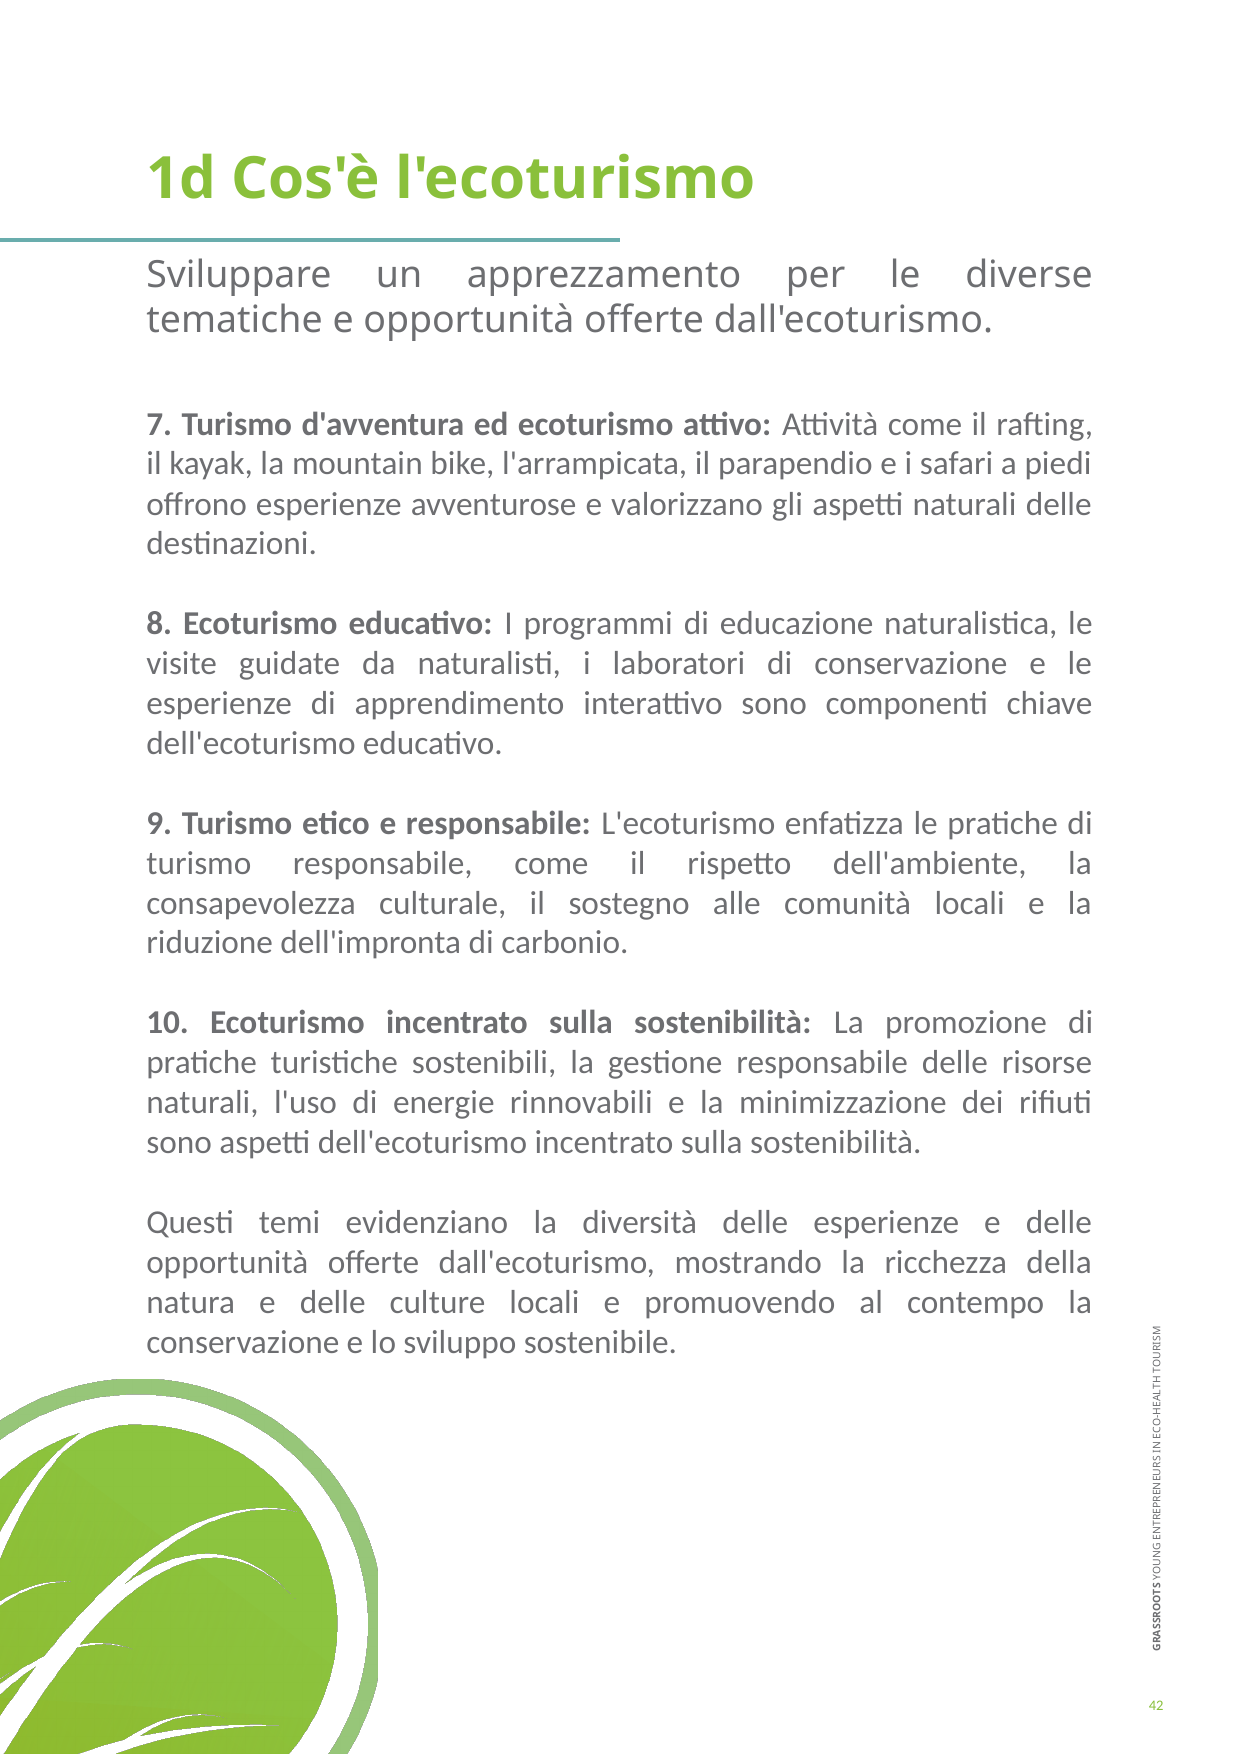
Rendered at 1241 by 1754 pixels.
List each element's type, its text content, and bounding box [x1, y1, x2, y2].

list Sviluppare un apprezzamento per le diverse tematiche e opportunità offerte dall'ecoturismo. [131, 242, 1109, 371]
picture [0, 1379, 378, 1754]
list 7. Turismo d'avventura ed ecoturismo attivo: Attività come il rafting, il kayak, la mountain bike, l'arrampicata, il parapendio e i safari a piedi offrono esperienze avventurose e valorizzano gli aspetti naturali delle destinazioni. 8. Ecoturismo educativo: I programmi di educazione naturalistica, le visite guidate da naturalisti, i laboratori di conservazione e le esperienze di apprendimento interattivo sono componenti chiave dell'ecoturismo educativo. 9. Turismo etico e responsabile: L'ecoturismo enfatizza le pratiche di turismo responsabile, come il rispetto dell'ambiente, la consapevolezza culturale, il sostegno alle comunità locali e la riduzione dell'impronta di carbonio. 10. Ecoturismo incentrato sulla sostenibilità: La promozione di pratiche turistiche sostenibili, la gestione responsabile delle risorse naturali, l'uso di energie rinnovabili e la minimizzazione dei rifiuti sono aspetti dell'ecoturismo incentrato sulla sostenibilità. Questi temi evidenziano la diversità delle esperienze e delle opportunità offerte dall'ecoturismo, mostrando la ricchezza della natura e delle culture locali e promuovendo al contempo la conservazione e lo sviluppo sostenibile. [131, 394, 1109, 1609]
list 1d Cos'è l'ecoturismo [131, 132, 1109, 242]
slide_number 42 [1125, 1666, 1187, 1743]
